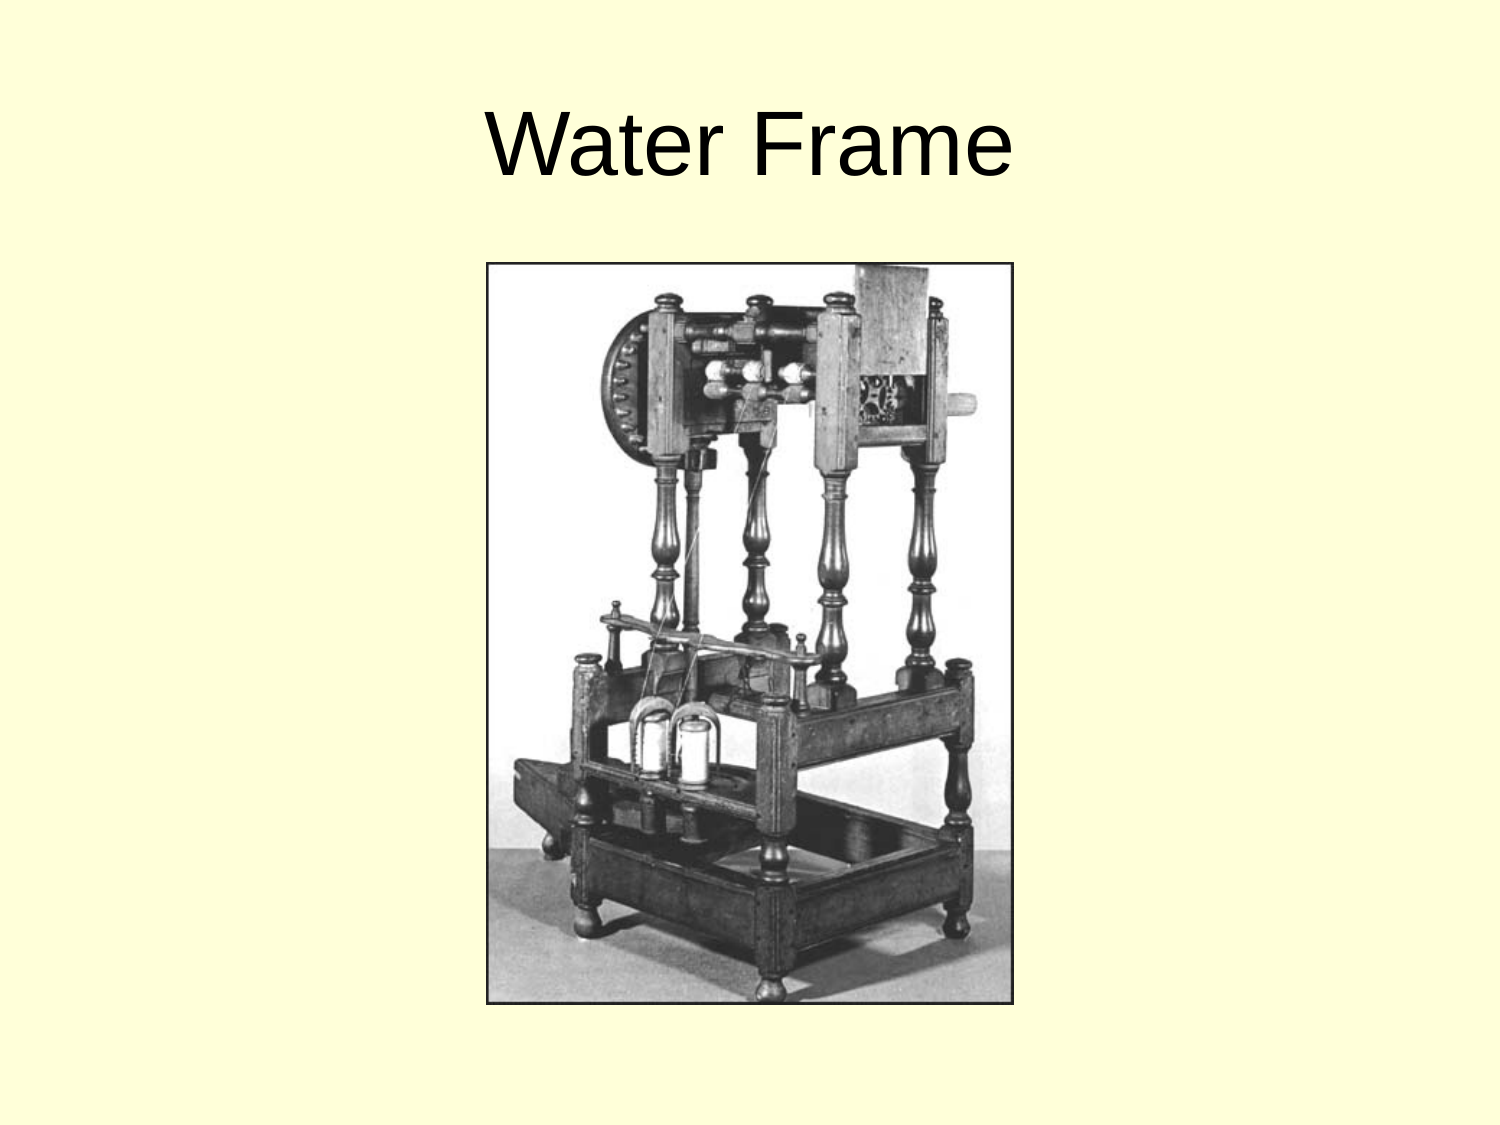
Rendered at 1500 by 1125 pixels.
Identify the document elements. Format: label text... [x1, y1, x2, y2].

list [485, 262, 1014, 1006]
title Water Frame [75, 45, 1425, 233]
